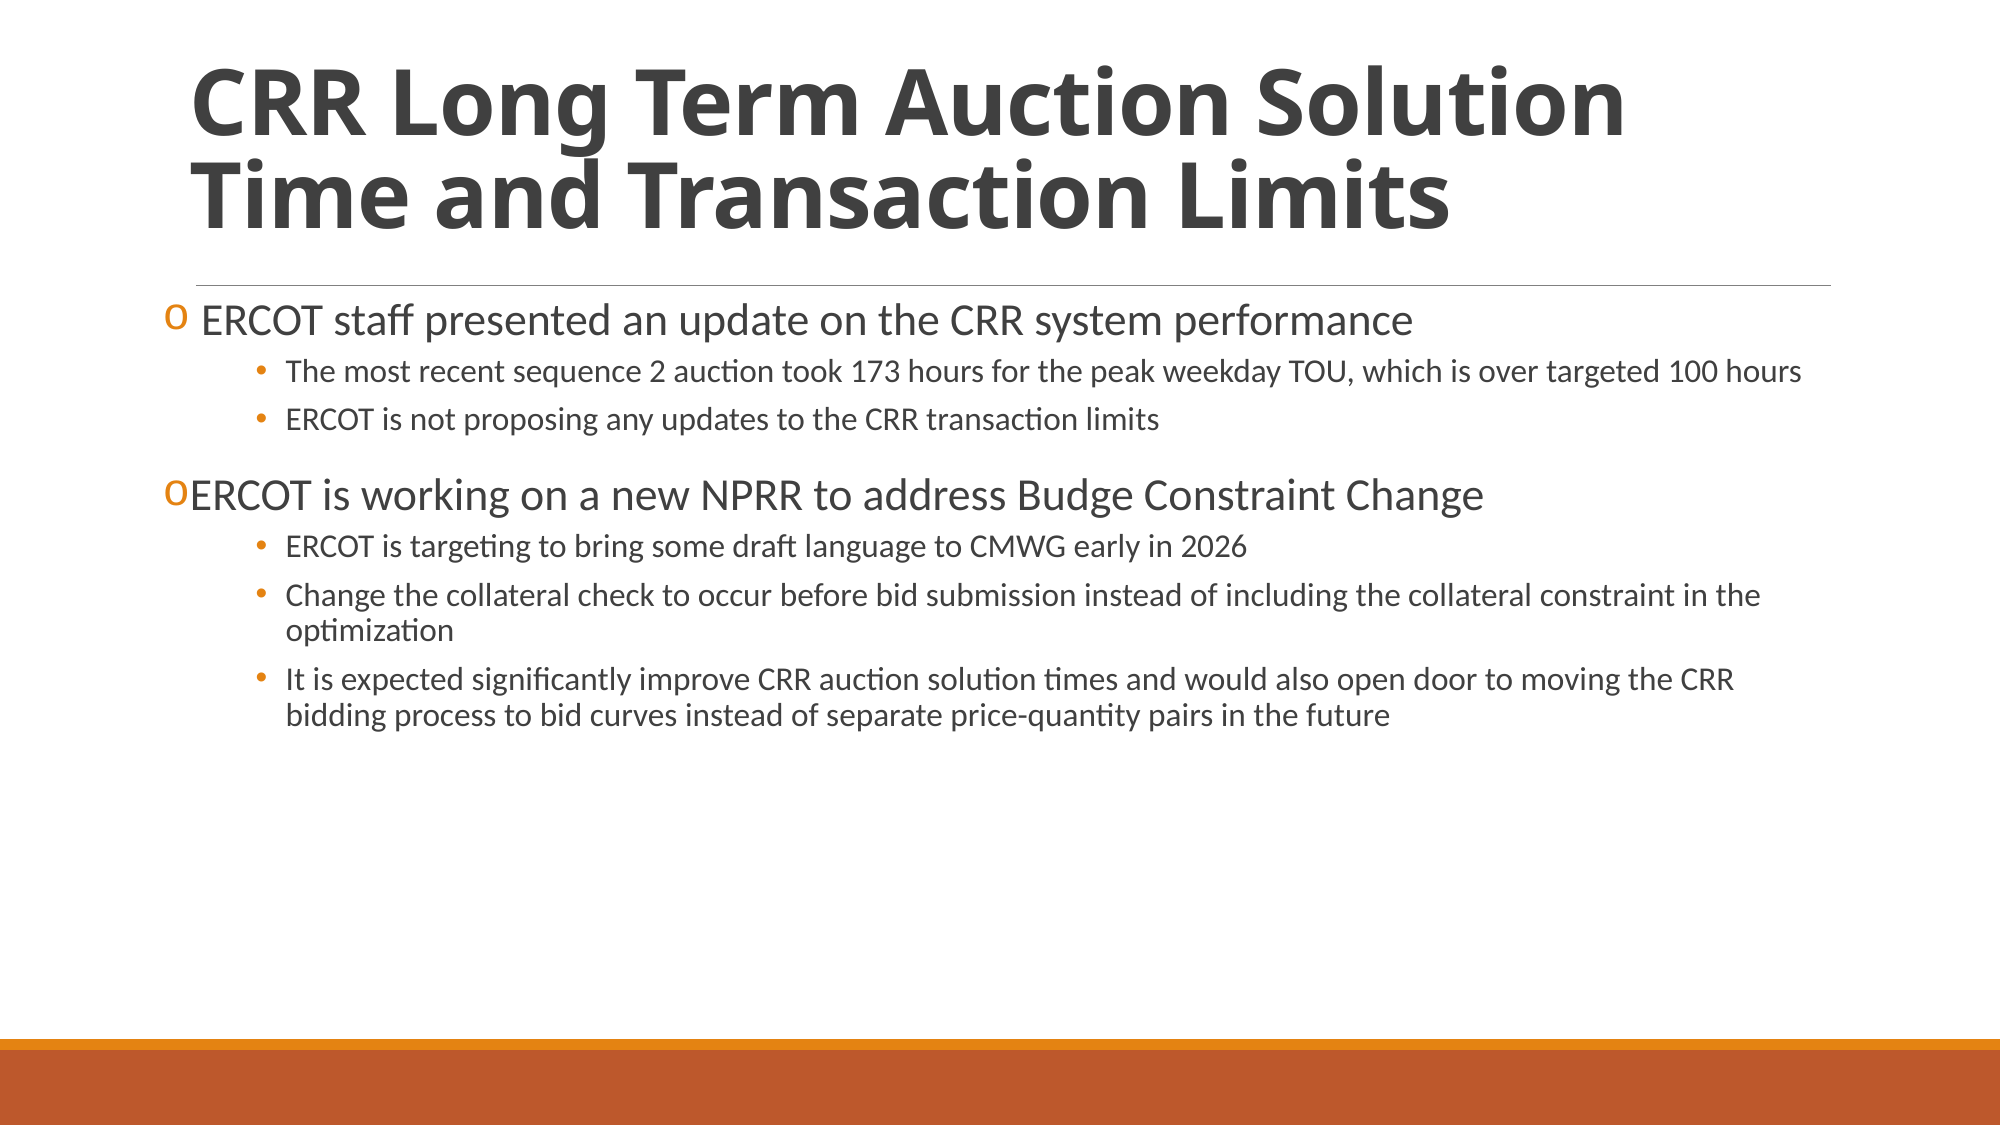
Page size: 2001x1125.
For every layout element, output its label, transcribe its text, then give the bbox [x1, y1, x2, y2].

list ERCOT staff presented an update on the CRR system performance The most recent sequence 2 auction took 173 hours for the peak weekday TOU, which is over targeted 100 hours ERCOT is not proposing any updates to the CRR transaction limits ERCOT is working on a new NPRR to address Budge Constraint Change ERCOT is targeting to bring some draft language to CMWG early in 2026 Change the collateral check to occur before bid submission instead of including the collateral constraint in the optimization It is expected significantly improve CRR auction solution times and would also open door to moving the CRR bidding process to bid curves instead of separate price-quantity pairs in the future [162, 288, 1813, 1092]
title CRR Long Term Auction Solution Time and Transaction Limits [174, 90, 1825, 255]
